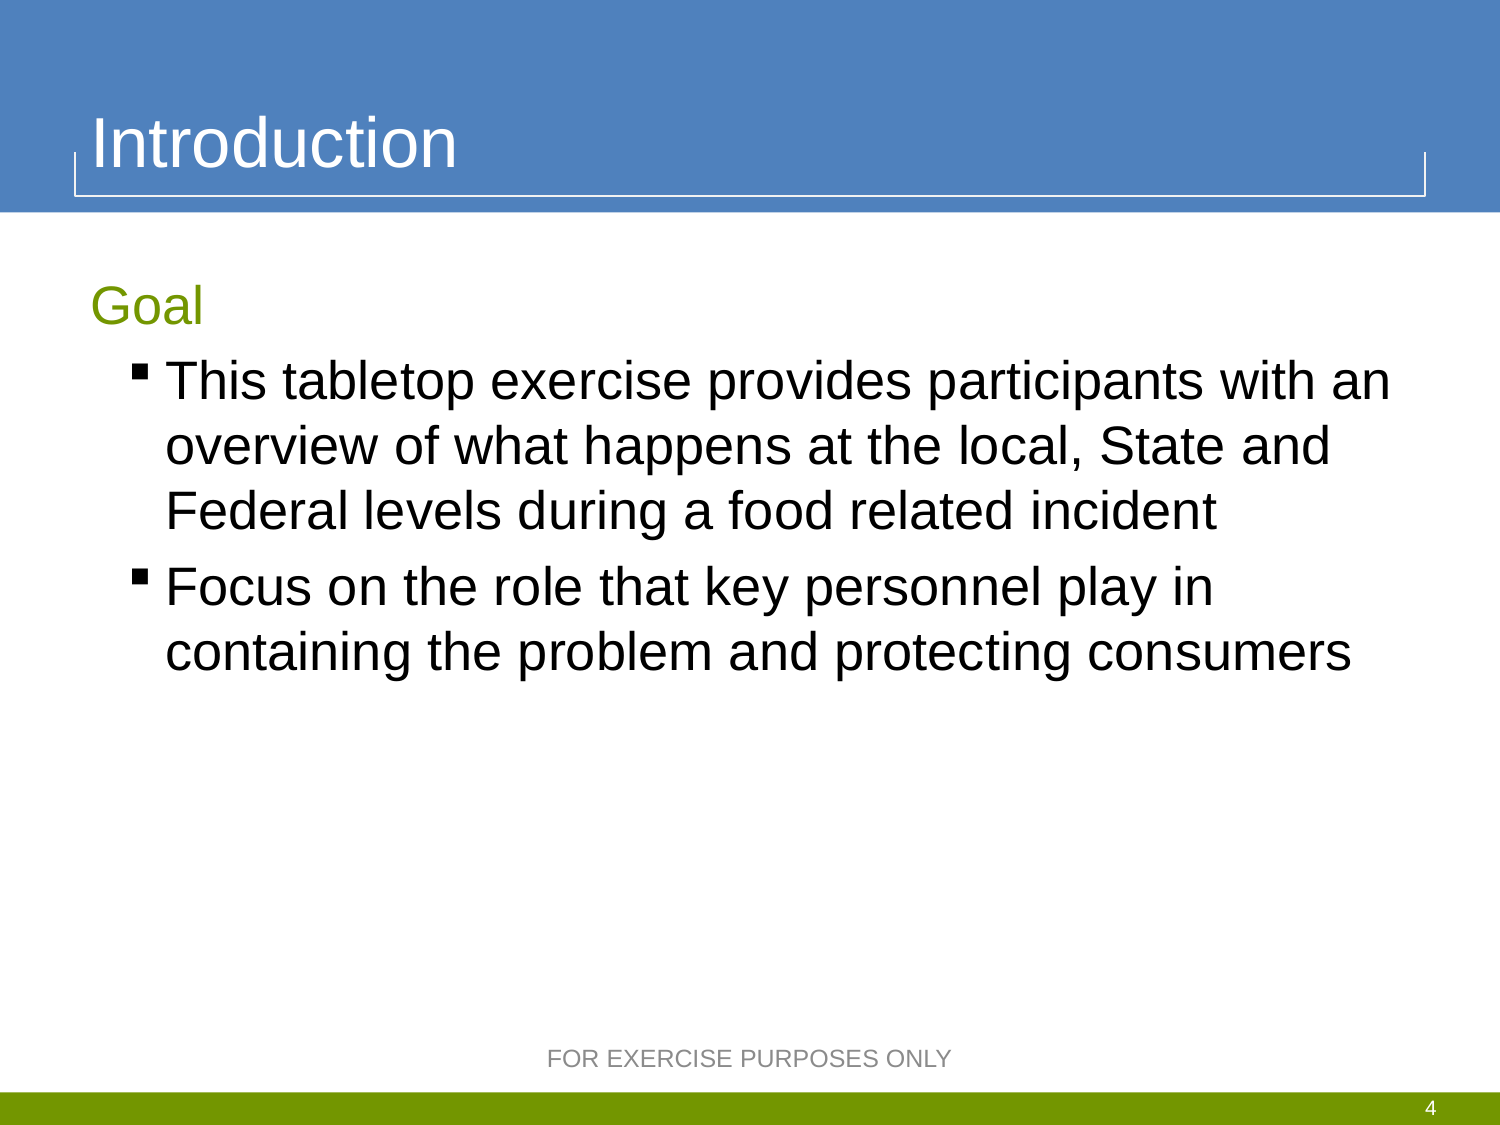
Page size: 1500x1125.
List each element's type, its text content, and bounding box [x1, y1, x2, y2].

list Goal This tabletop exercise provides participants with an overview of what happens at the local, State and Federal levels during a food related incident Focus on the role that key personnel play in containing the problem and protecting consumers [74, 262, 1426, 1006]
footer FOR EXERCISE PURPOSES ONLY [512, 1042, 988, 1103]
title Introduction [74, 44, 1426, 233]
